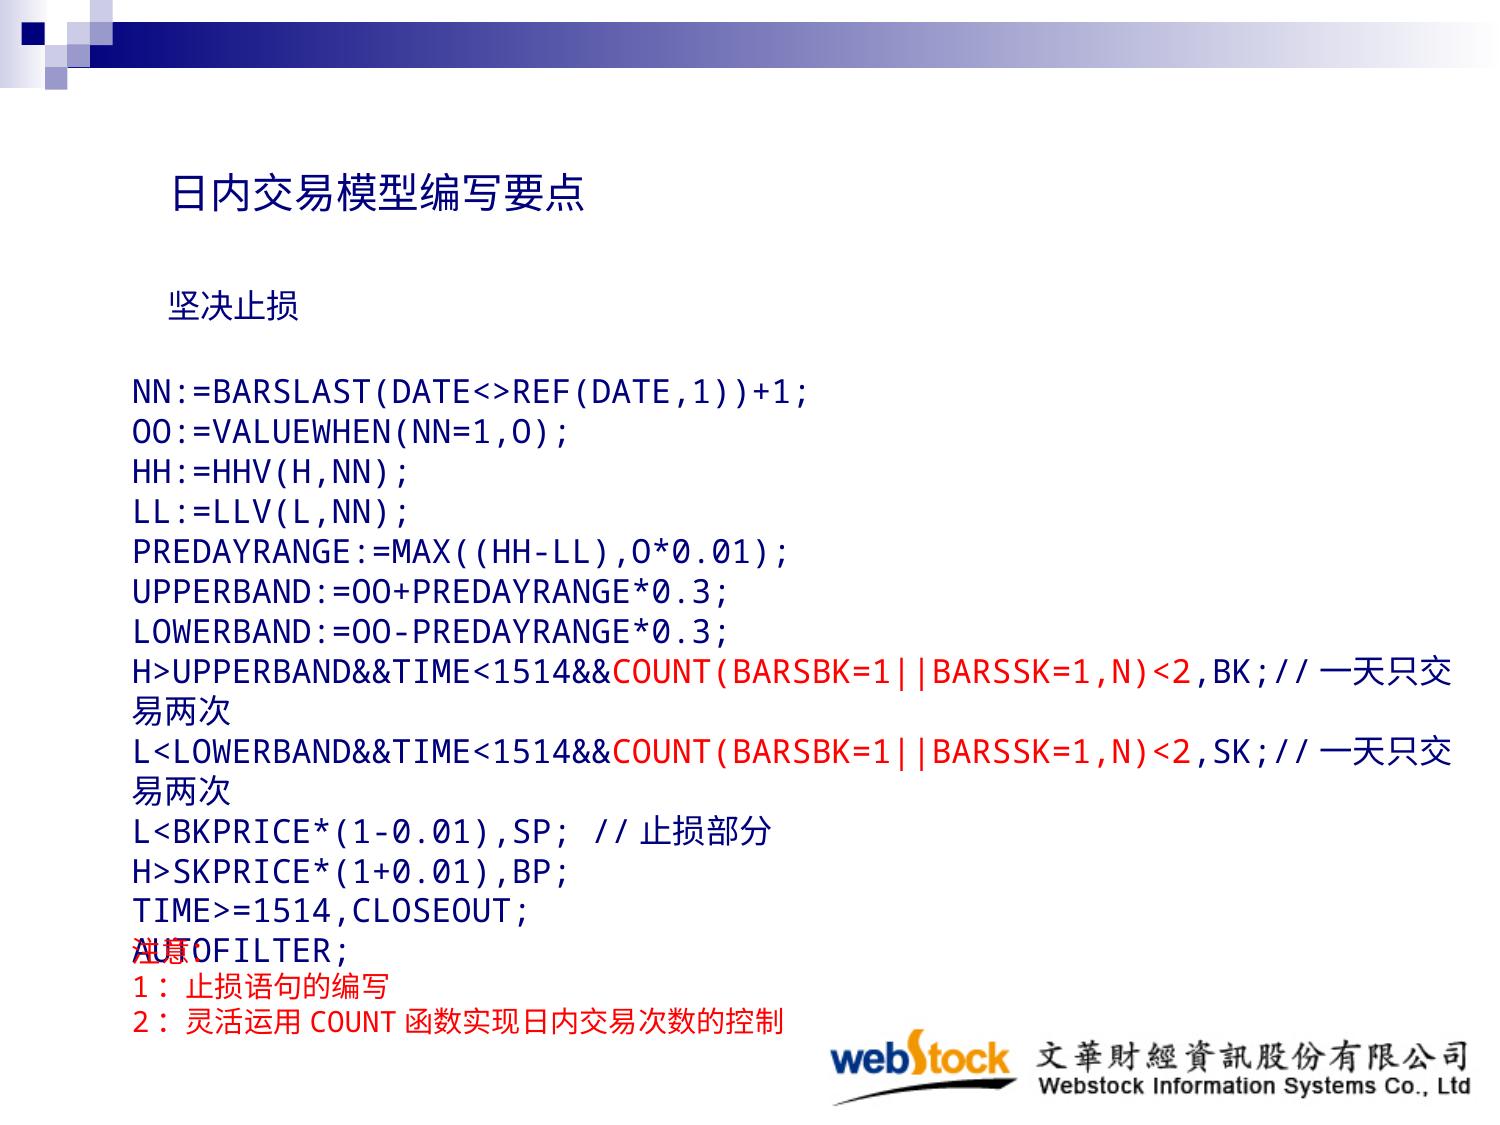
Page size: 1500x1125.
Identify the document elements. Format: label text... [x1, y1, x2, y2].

text_box 日内交易模型编写要点 [154, 159, 875, 225]
text_box 注意： 1：止损语句的编写 2：灵活运用COUNT函数实现日内交易次数的控制 [117, 925, 891, 1046]
picture [817, 1047, 1500, 1125]
text_box NN:=BARSLAST(DATE<>REF(DATE,1))+1; OO:=VALUEWHEN(NN=1,O); HH:=HHV(H,NN); LL:=LLV(L,NN); PREDAYRANGE:=MAX((HH-LL),O*0.01); UPPERBAND:=OO+PREDAYRANGE*0.3; LOWERBAND:=OO-PREDAYRANGE*0.3; H>UPPERBAND&&TIME<1514&&COUNT(BARSBK=1||BARSSK=1,N)<2,BK;//一天只交易两次 L<LOWERBAND&&TIME<1514&&COUNT(BARSBK=1||BARSSK=1,N)<2,SK;//一天只交易两次 L<BKPRICE*(1-0.01),SP; //止损部分 H>SKPRICE*(1+0.01),BP; TIME>=1514,CLOSEOUT; AUTOFILTER; [117, 363, 1500, 1047]
text_box 坚决止损 [152, 257, 1325, 363]
